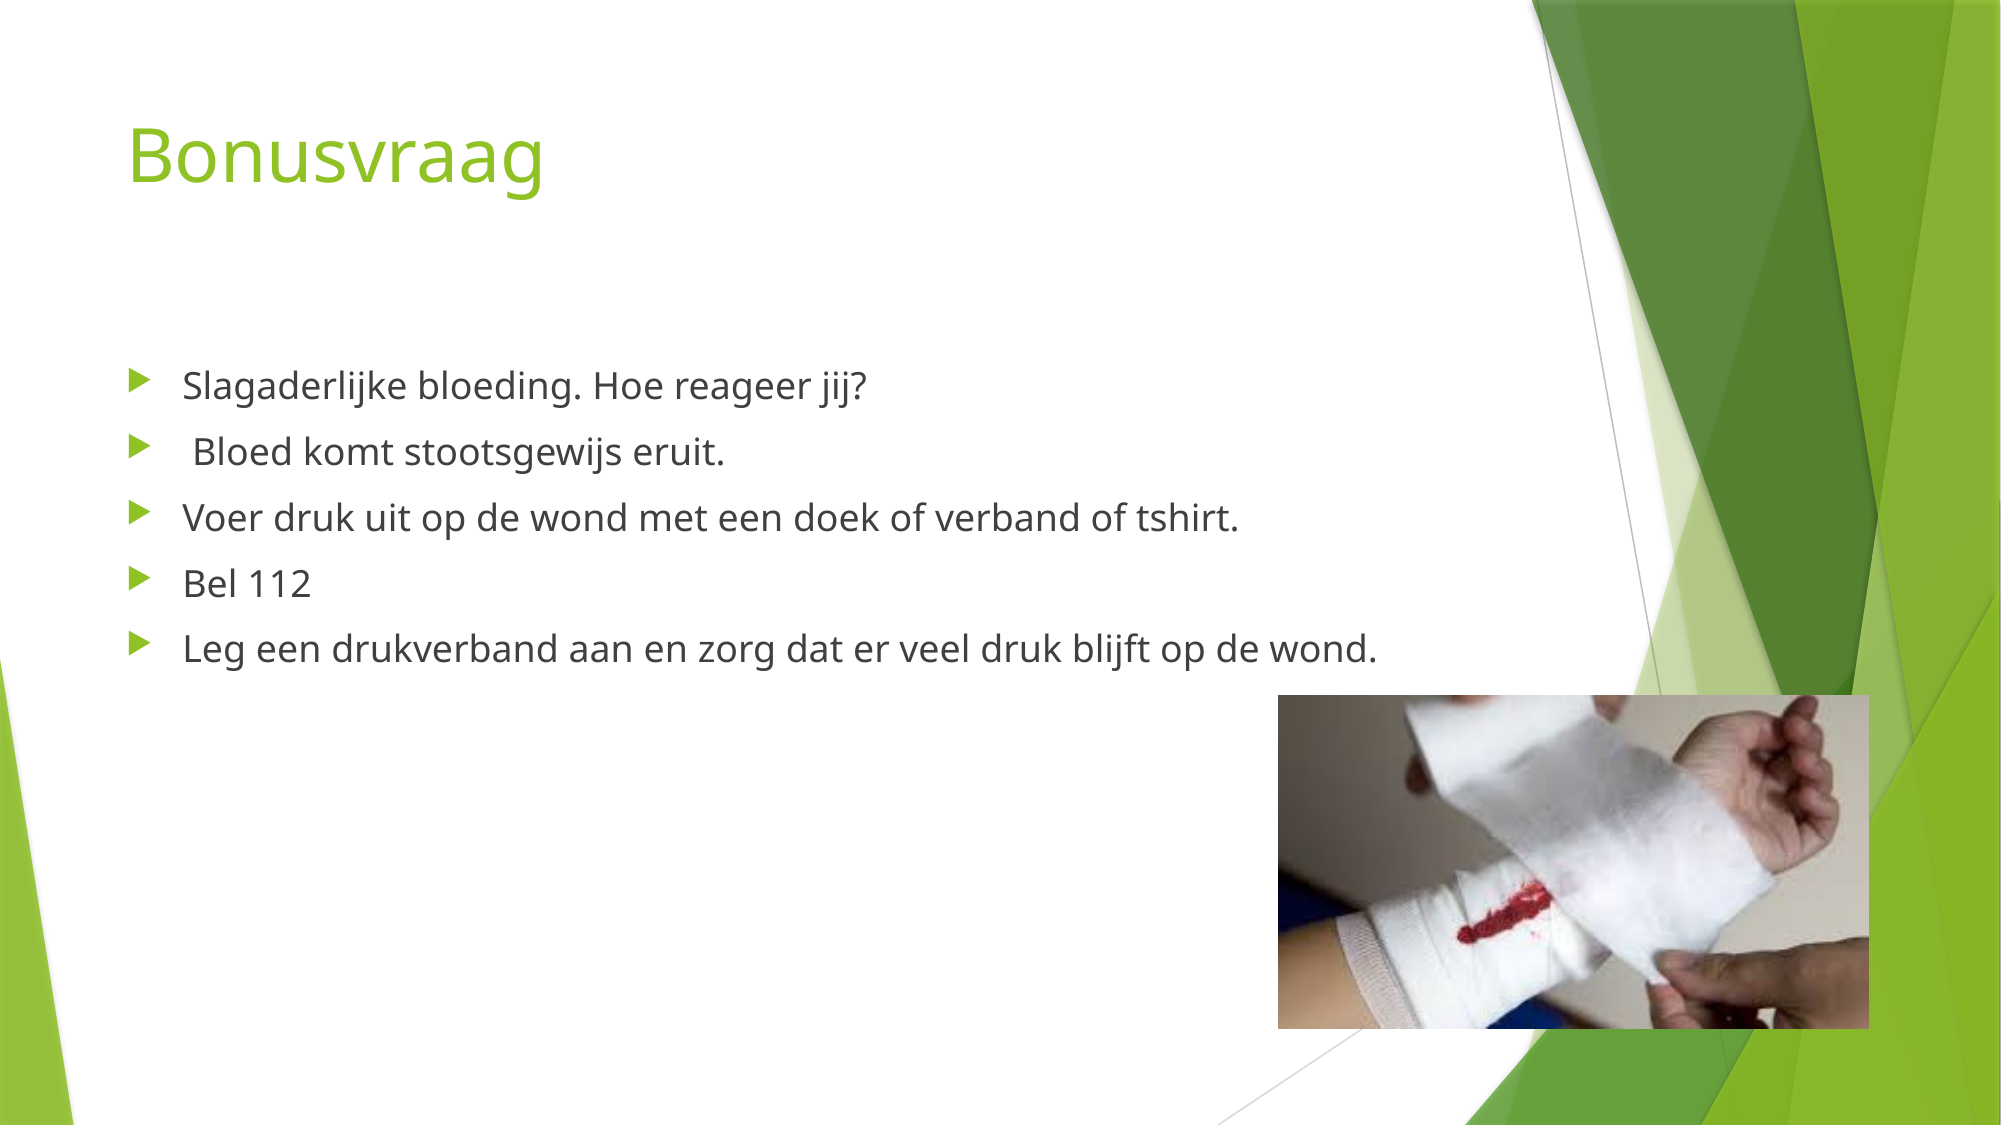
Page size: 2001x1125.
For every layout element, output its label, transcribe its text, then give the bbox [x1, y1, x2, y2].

list Slagaderlijke bloeding. Hoe reageer jij? Bloed komt stootsgewijs eruit. Voer druk uit op de wond met een doek of verband of tshirt. Bel 112 Leg een drukverband aan en zorg dat er veel druk blijft op de wond. [111, 354, 1522, 992]
picture [1278, 695, 1869, 1030]
title Bonusvraag [111, 99, 1522, 317]
